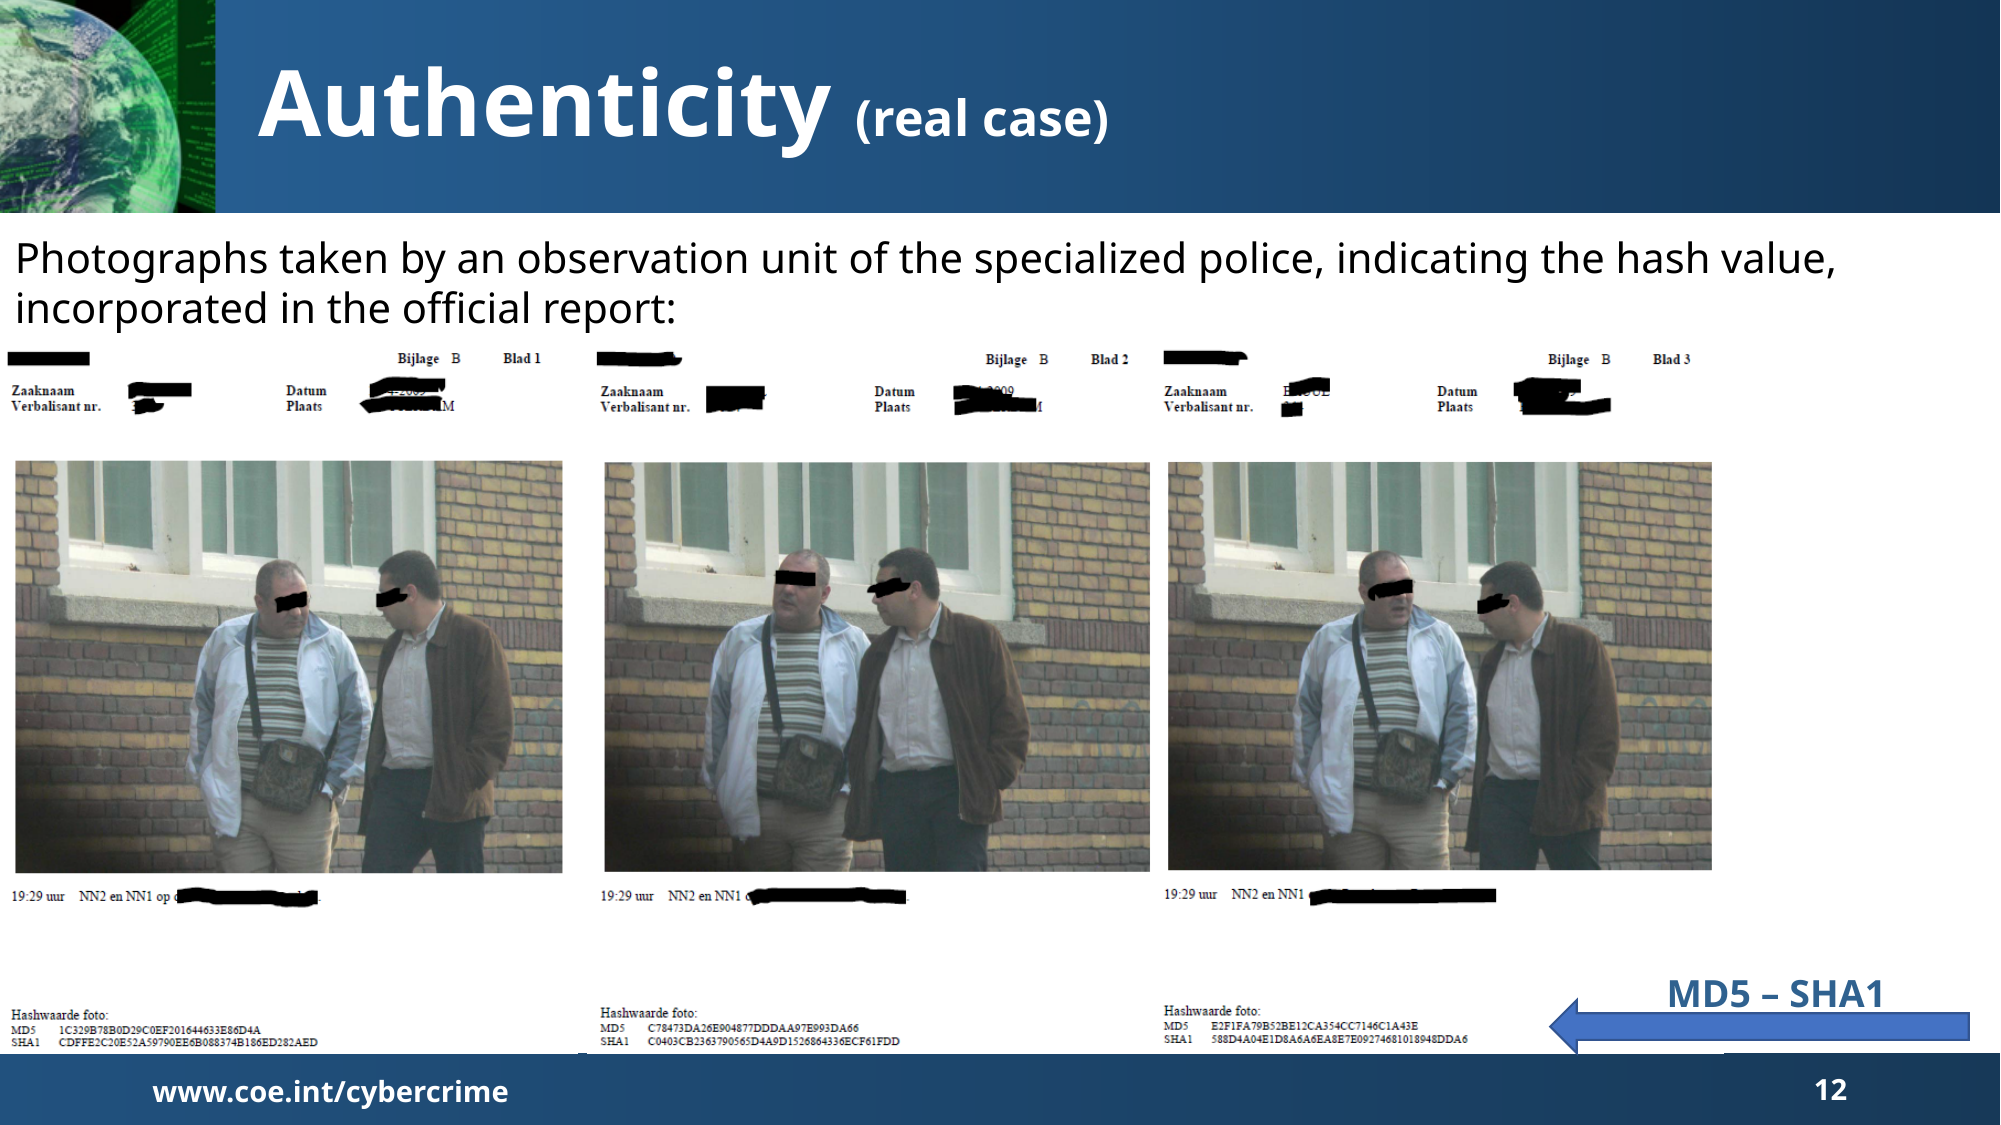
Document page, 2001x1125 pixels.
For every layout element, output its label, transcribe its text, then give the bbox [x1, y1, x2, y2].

picture [587, 341, 1724, 1054]
text_box MD5 – SHA1 [1724, 962, 1952, 1023]
picture [0, 341, 578, 1054]
text_box Photographs taken by an observation unit of the specialized police, indicating the hash value, incorporated in the official report: [0, 224, 2000, 340]
text_box [1724, 1012, 1970, 1041]
picture [0, 0, 2000, 213]
slide_number 12 [1412, 1061, 1863, 1121]
slide_number www.coe.int/cybercrime [137, 1061, 588, 1121]
title Authenticity (real case) [243, 32, 1969, 182]
